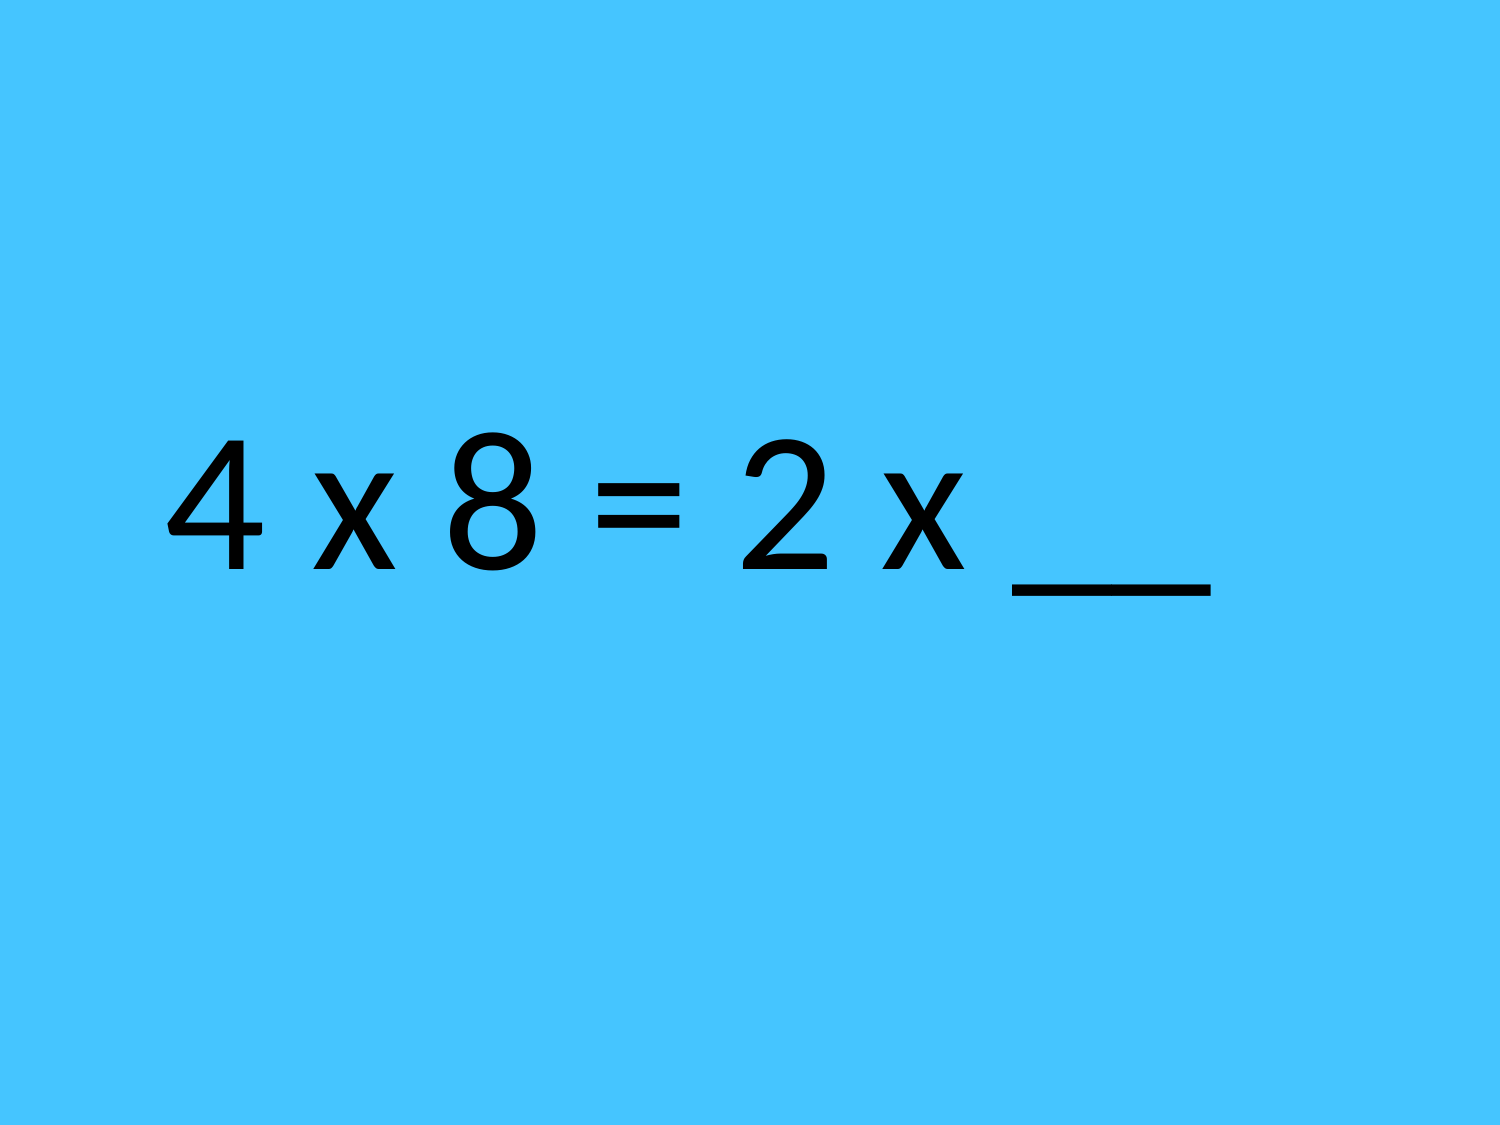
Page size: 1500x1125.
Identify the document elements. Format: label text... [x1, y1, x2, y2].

text_box 4 x 8 = 2 x __ [150, 362, 1300, 618]
